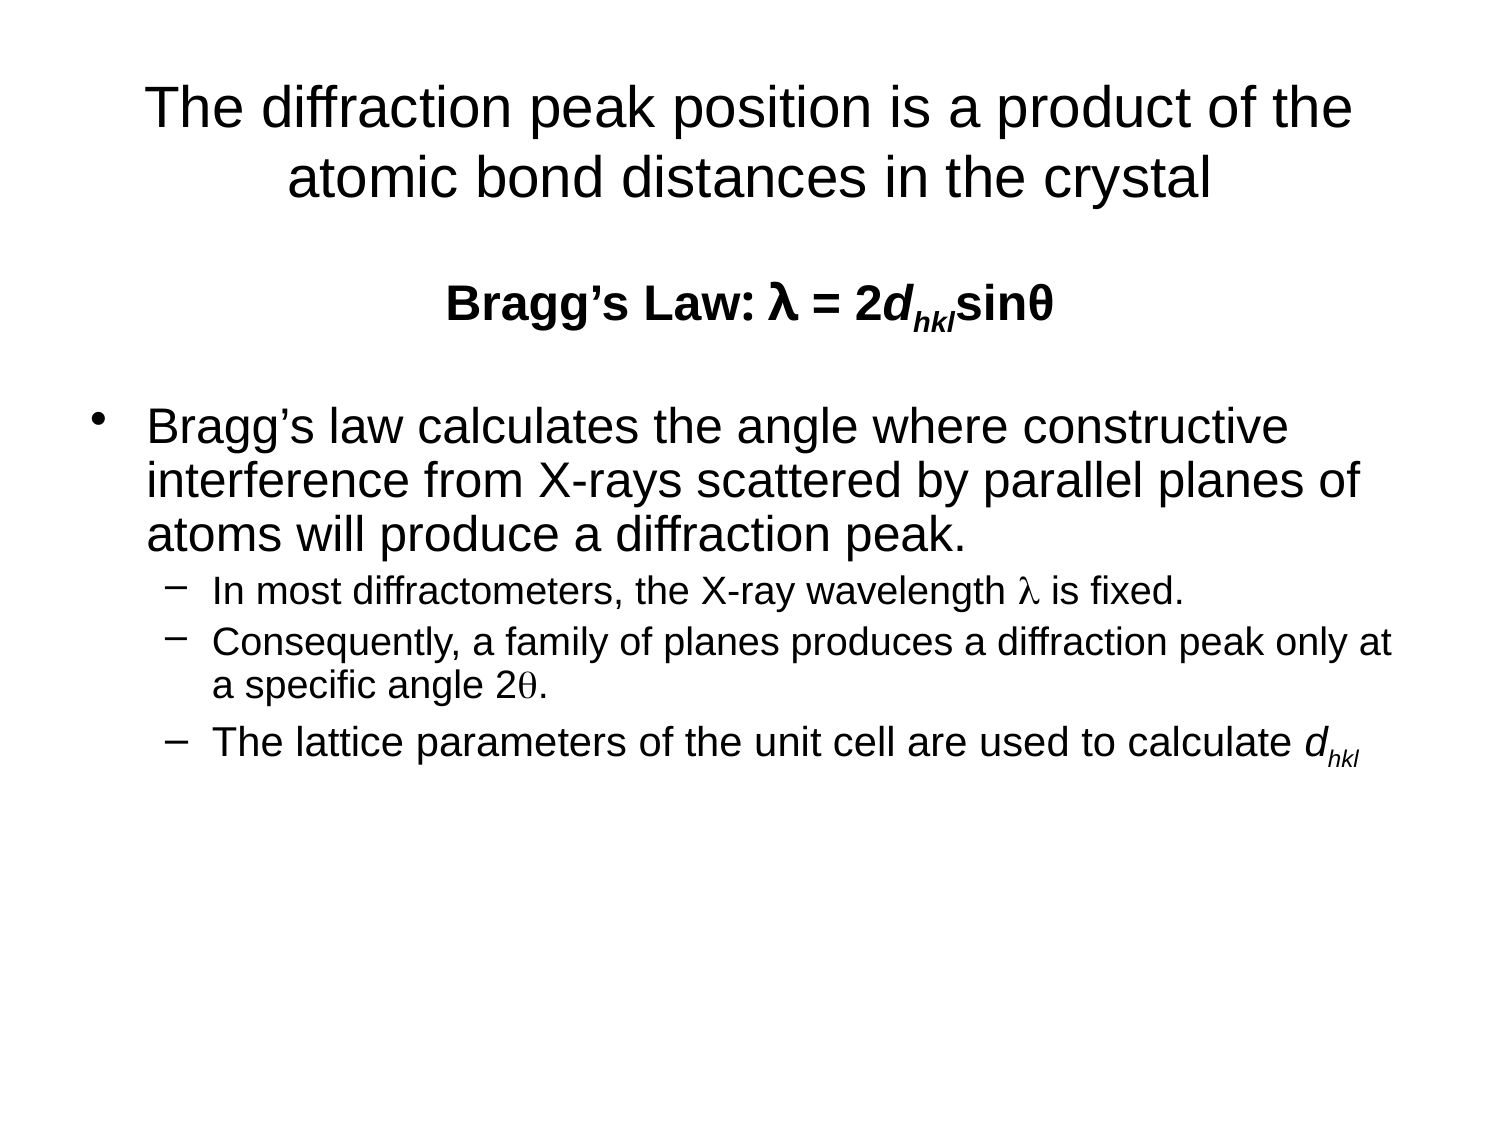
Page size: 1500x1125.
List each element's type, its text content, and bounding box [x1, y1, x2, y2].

title The diffraction peak position is a product of the atomic bond distances in the crystal [75, 45, 1425, 233]
list Bragg’s Law: λ = 2dhklsinθ Bragg’s law calculates the angle where constructive interference from X-rays scattered by parallel planes of atoms will produce a diffraction peak. In most diffractometers, the X-ray wavelength l is fixed. Consequently, a family of planes produces a diffraction peak only at a specific angle 2q. The lattice parameters of the unit cell are used to calculate dhkl [75, 262, 1425, 1005]
